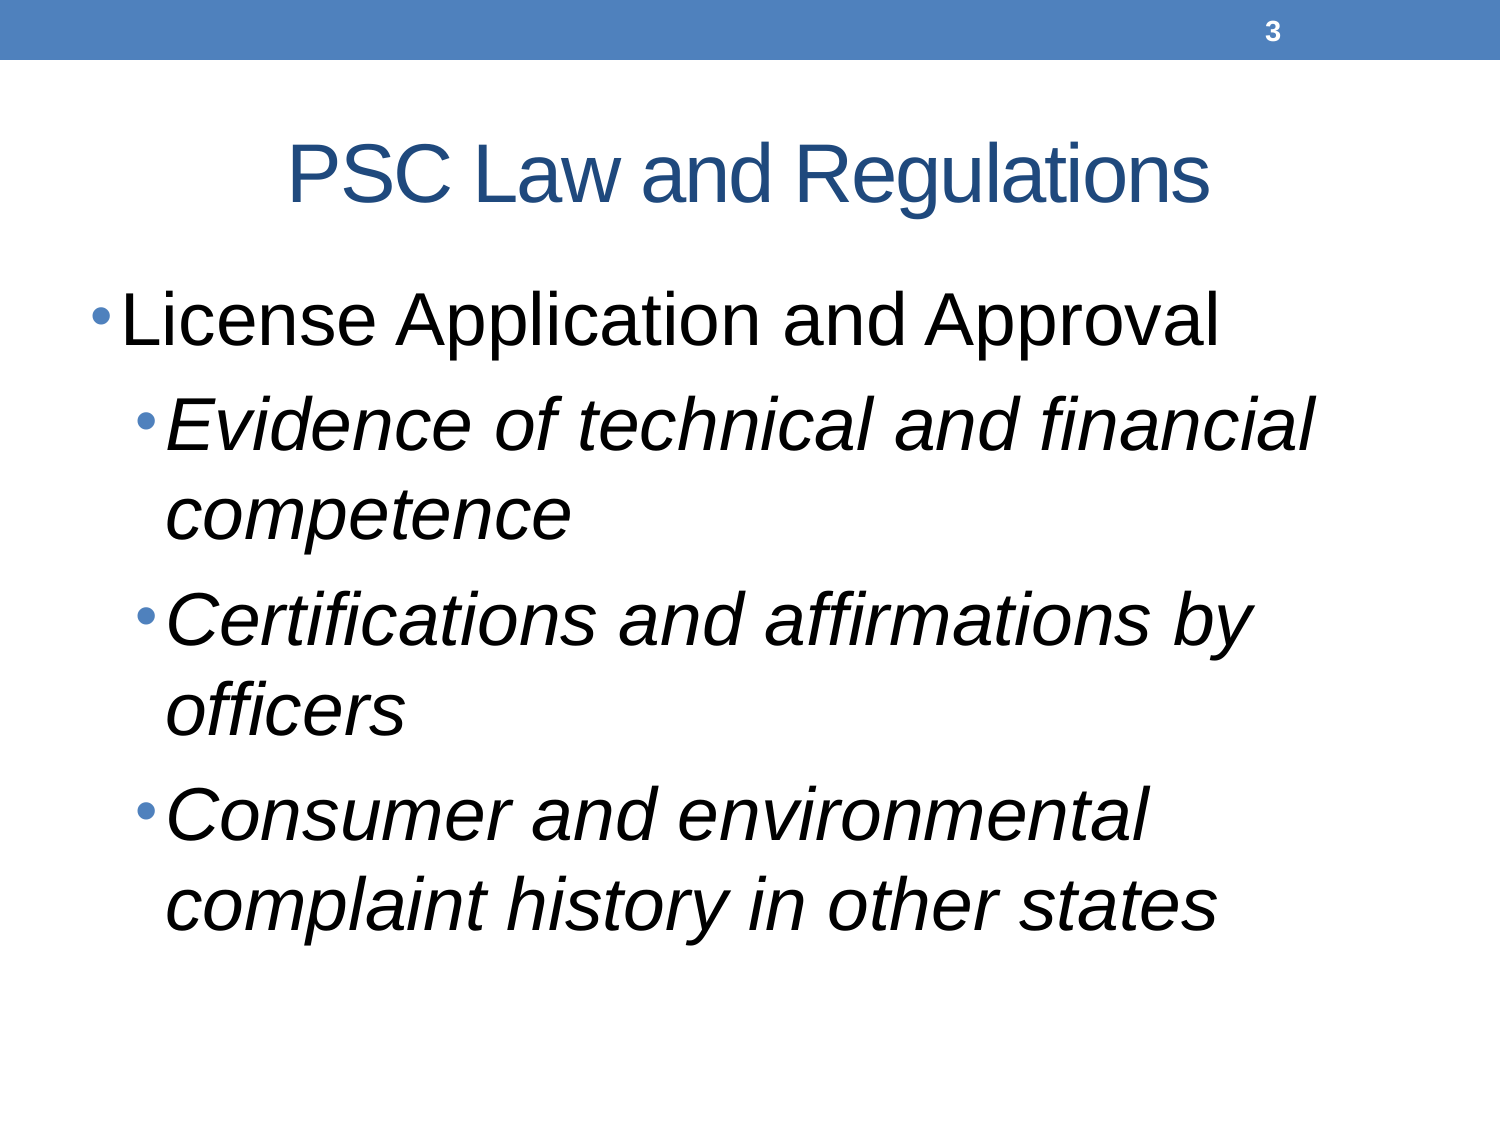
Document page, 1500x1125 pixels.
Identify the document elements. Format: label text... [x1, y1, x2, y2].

title PSC Law and Regulations [75, 87, 1425, 250]
slide_number 3 [1250, 3, 1425, 57]
list License Application and Approval Evidence of technical and financial competence Certifications and affirmations by officers Consumer and environmental complaint history in other states [75, 262, 1425, 1063]
